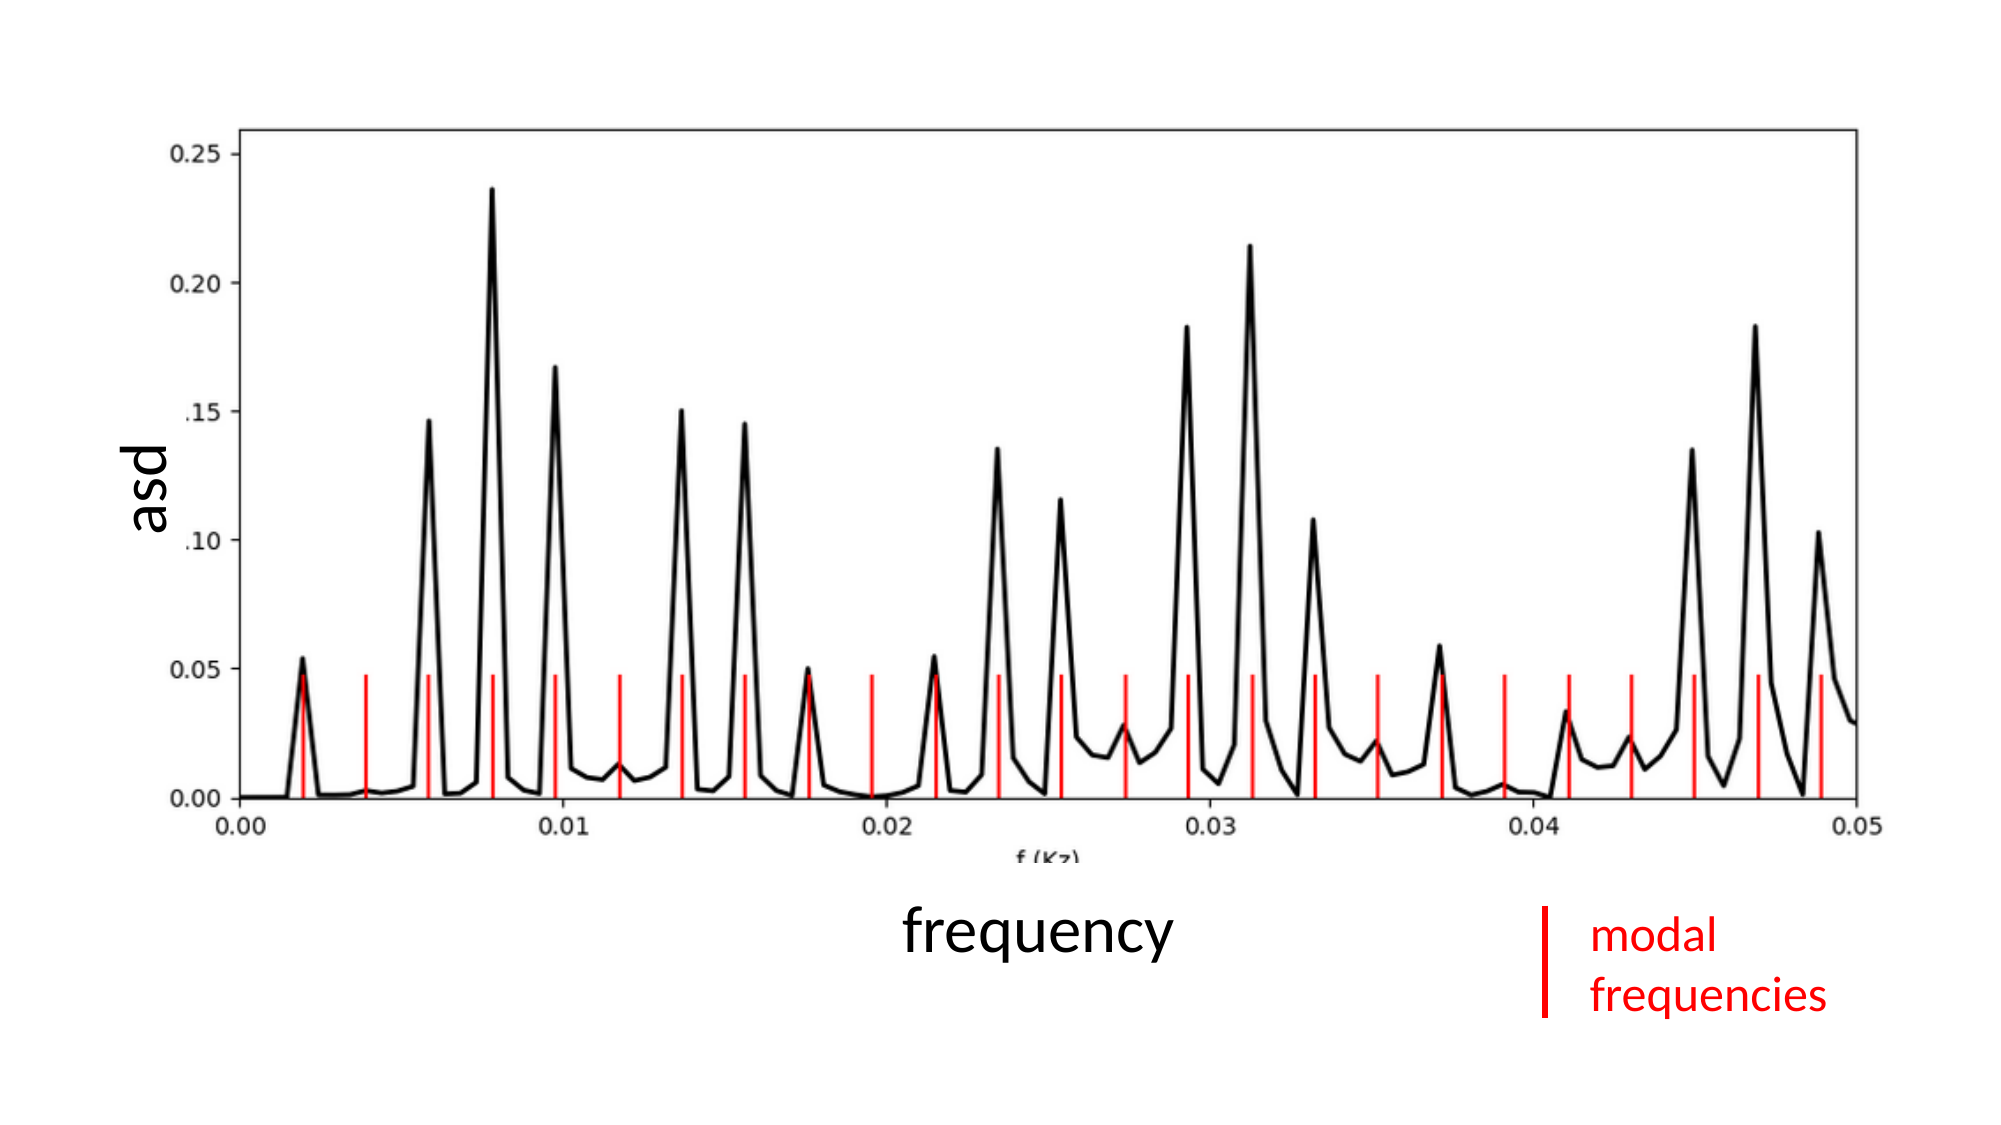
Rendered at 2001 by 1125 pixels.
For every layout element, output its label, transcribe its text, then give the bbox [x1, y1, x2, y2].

text_box frequency [883, 878, 1225, 973]
picture [163, 125, 1912, 863]
text_box modal frequencies [1575, 893, 1968, 1029]
text_box asd [91, 325, 163, 653]
